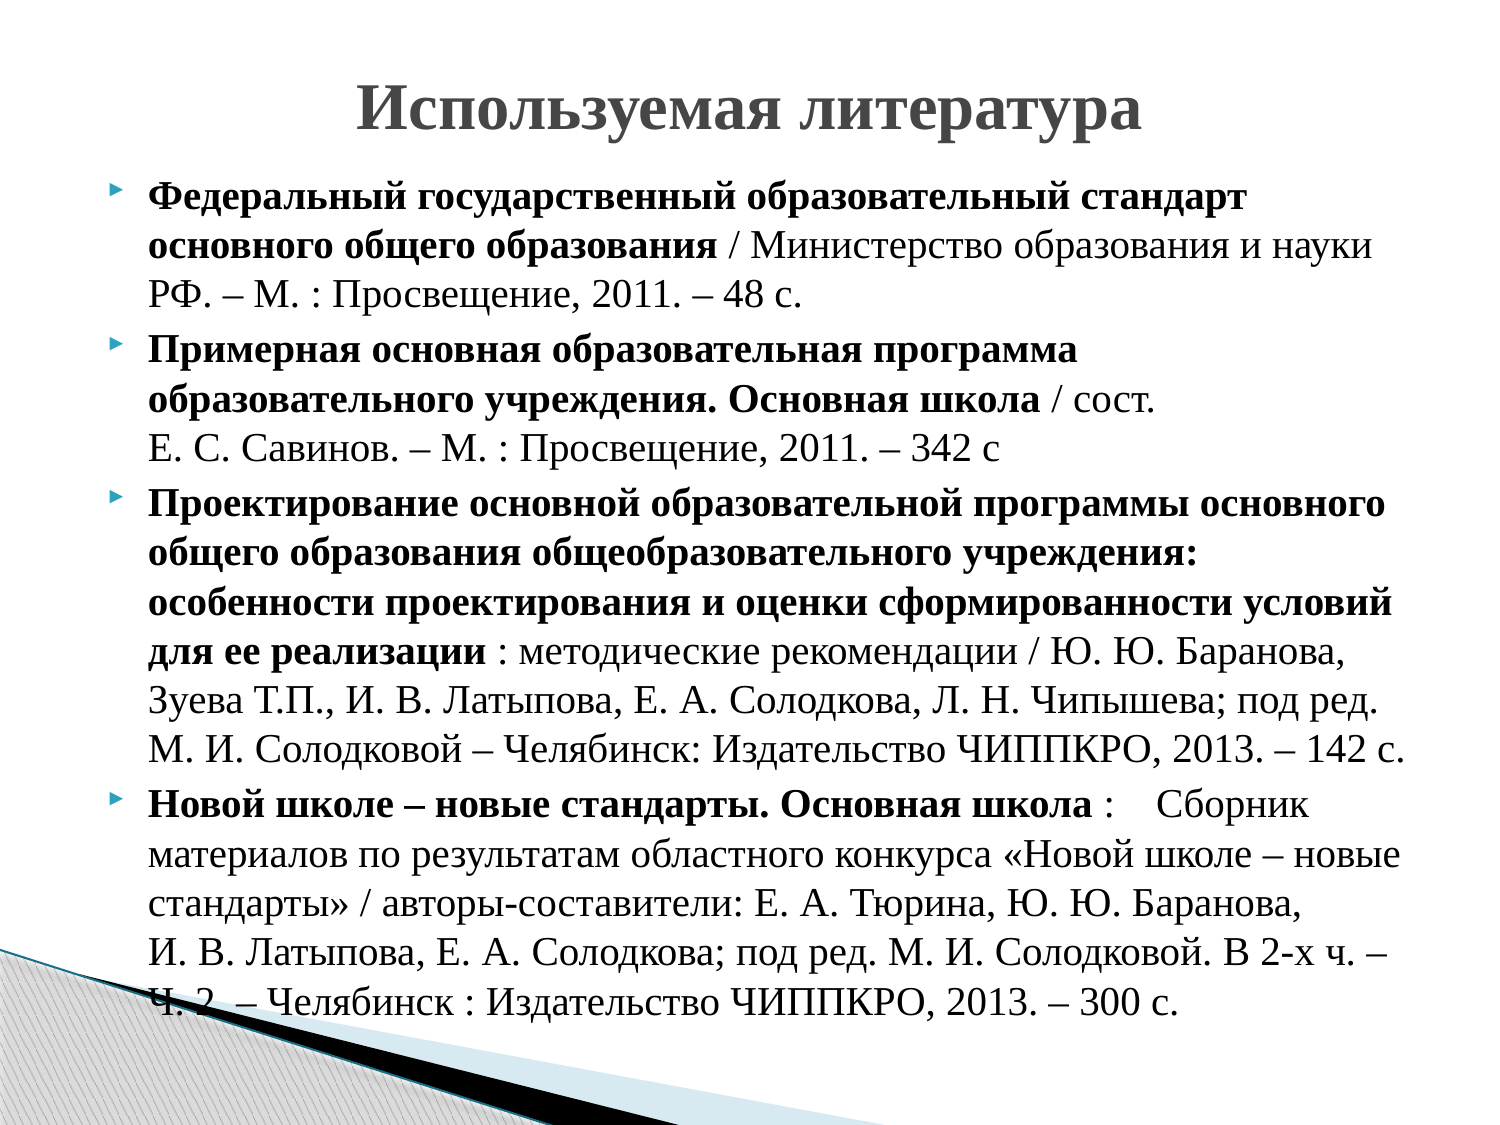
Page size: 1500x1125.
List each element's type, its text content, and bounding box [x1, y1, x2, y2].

title Используемая литература [75, 45, 1425, 161]
list Федеральный государственный образовательный стандарт основного общего образования / Министерство образования и науки РФ. – М. : Просвещение, 2011. – 48 с. Примерная основная образовательная программа образовательного учреждения. Основная школа / сост. Е. С. Савинов. – М. : Просвещение, 2011. – 342 с Проектирование основной образовательной программы основного общего образования общеобразовательного учреждения: особенности проектирования и оценки сформированности условий для ее реализации : методические рекомендации / Ю. Ю. Баранова, Зуева Т.П., И. В. Латыпова, Е. А. Солодкова, Л. Н. Чипышева; под ред. М. И. Солодковой – Челябинск: Издательство ЧИППКРО, 2013. – 142 с. Новой школе – новые стандарты. Основная школа : Сборник материалов по результатам областного конкурса «Новой школе – новые стандарты» / авторы-составители: Е. А. Тюрина, Ю. Ю. Баранова, И. В. Латыпова, Е. А. Солодкова; под ред. М. И. Солодковой. В 2-х ч. – Ч. 2. – Челябинск : Издательство ЧИППКРО, 2013. – 300 с. [75, 161, 1425, 1071]
